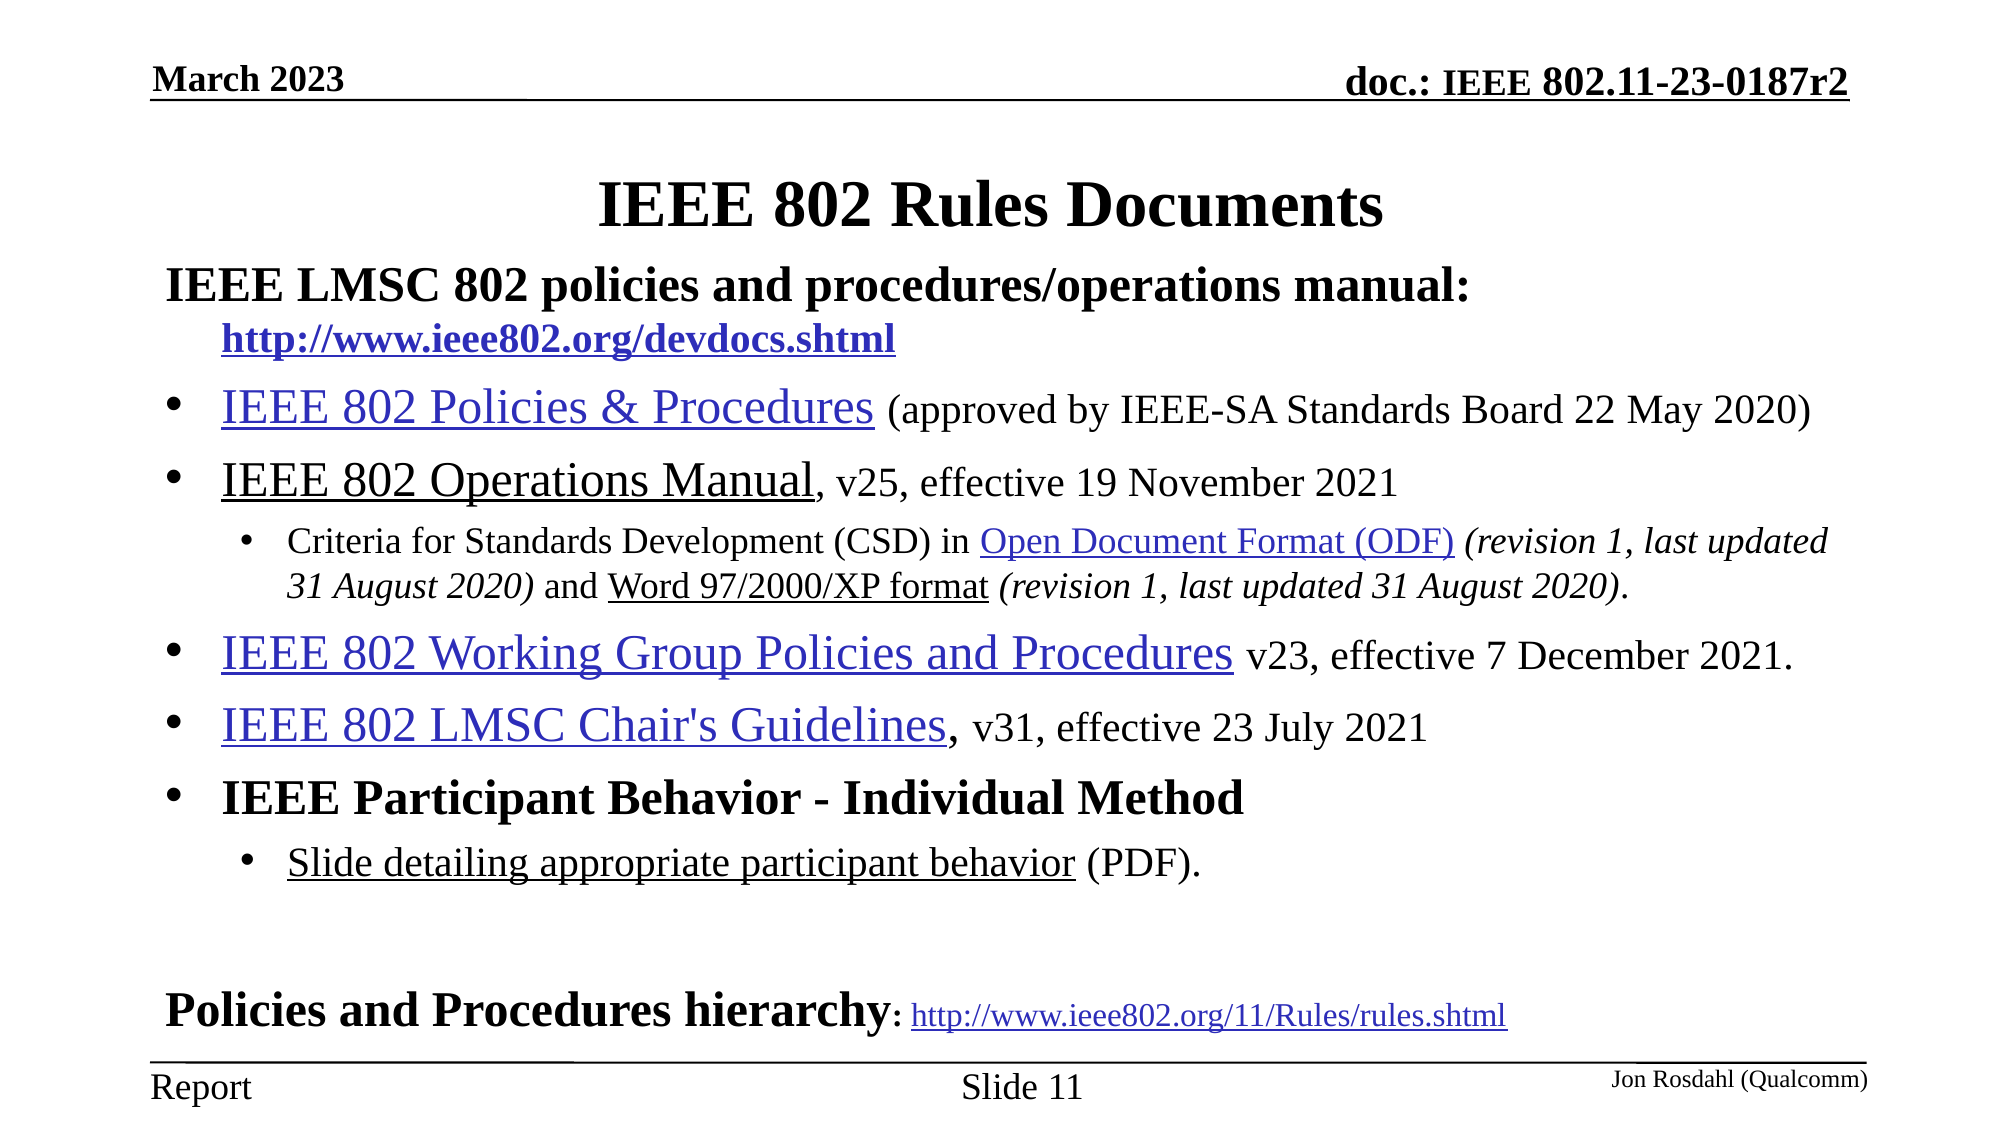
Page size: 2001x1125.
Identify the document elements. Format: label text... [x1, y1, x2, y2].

slide_number Slide 11 [950, 1061, 1095, 1125]
title IEEE 802 Rules Documents [149, 112, 1850, 243]
list IEEE LMSC 802 policies and procedures/operations manual: http://www.ieee802.org/devdocs.shtml IEEE 802 Policies & Procedures (approved by IEEE-SA Standards Board 22 May 2020) IEEE 802 Operations Manual, v25, effective 19 November 2021 Criteria for Standards Development (CSD) in Open Document Format (ODF) (revision 1, last updated 31 August 2020) and Word 97/2000/XP format (revision 1, last updated 31 August 2020). IEEE 802 Working Group Policies and Procedures v23, effective 7 December 2021. IEEE 802 LMSC Chair's Guidelines, v31, effective 23 July 2021 IEEE Participant Behavior - Individual Method Slide detailing appropriate participant behavior (PDF). Policies and Procedures hierarchy: http://www.ieee802.org/11/Rules/rules.shtml [149, 243, 1869, 1033]
footer Jon Rosdahl (Qualcomm) [1171, 1061, 1869, 1093]
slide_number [152, 54, 563, 100]
